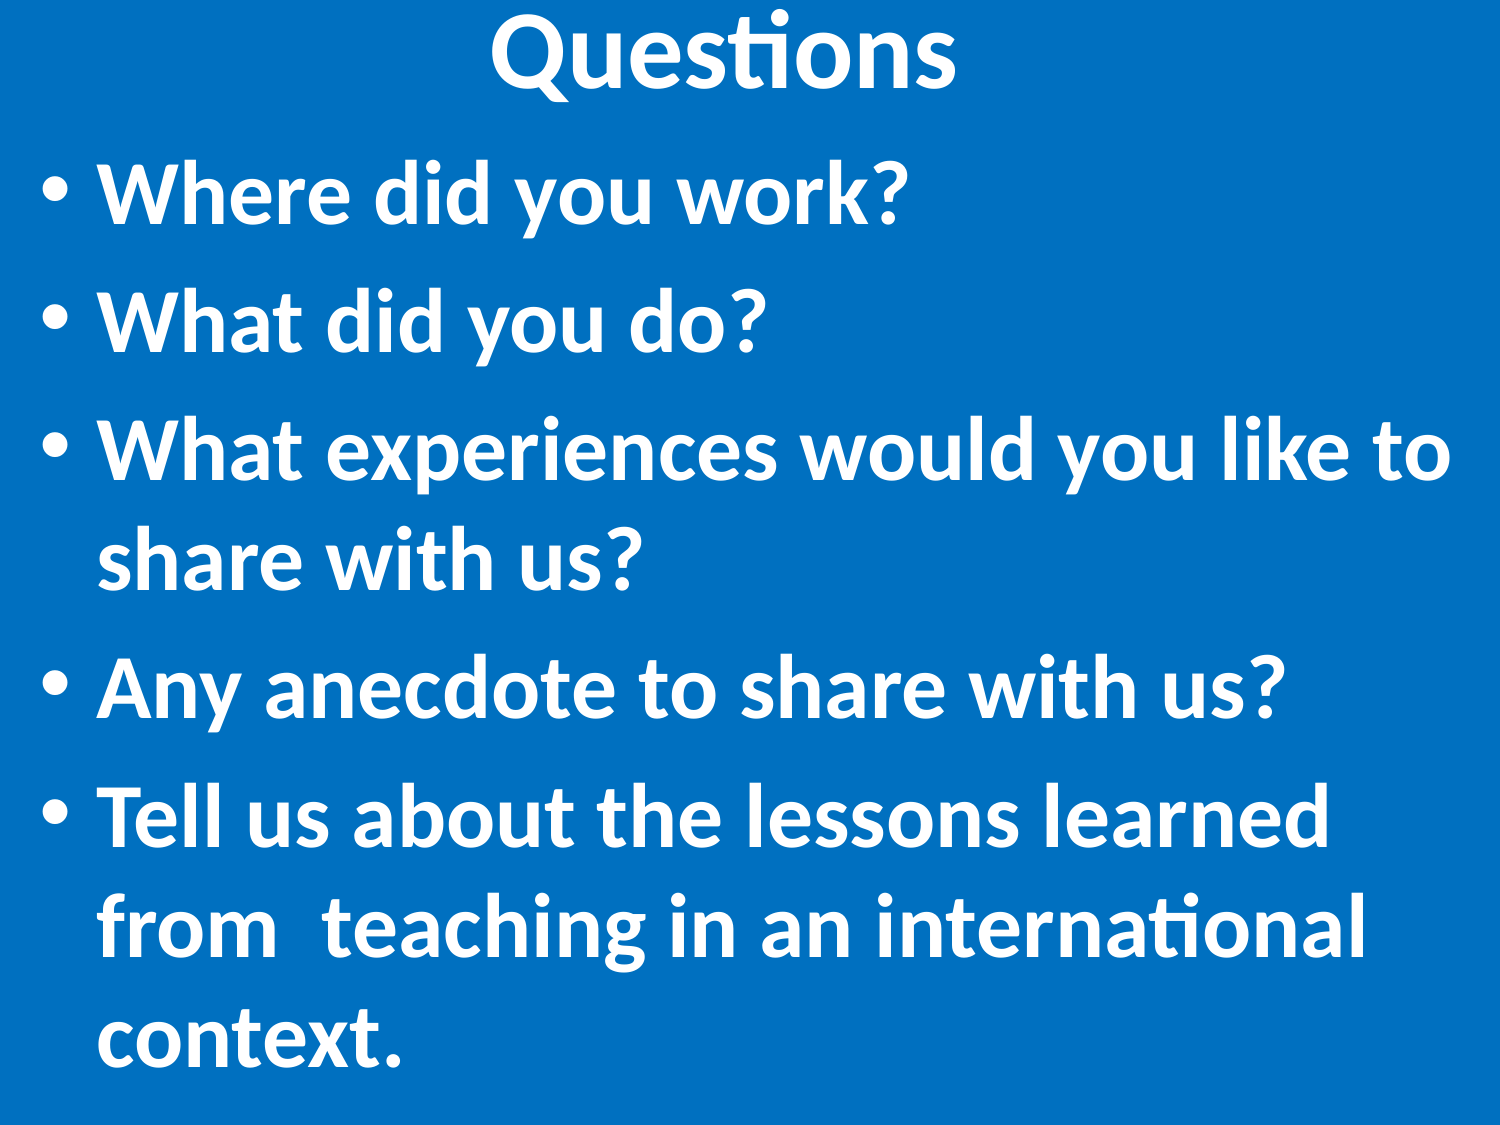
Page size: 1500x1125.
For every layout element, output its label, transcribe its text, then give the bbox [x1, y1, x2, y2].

title Questions [62, 0, 1413, 125]
list Where did you work? What did you do? What experiences would you like to share with us? Any anecdote to share with us? Tell us about the lessons learned from teaching in an international context. [24, 125, 1488, 1100]
